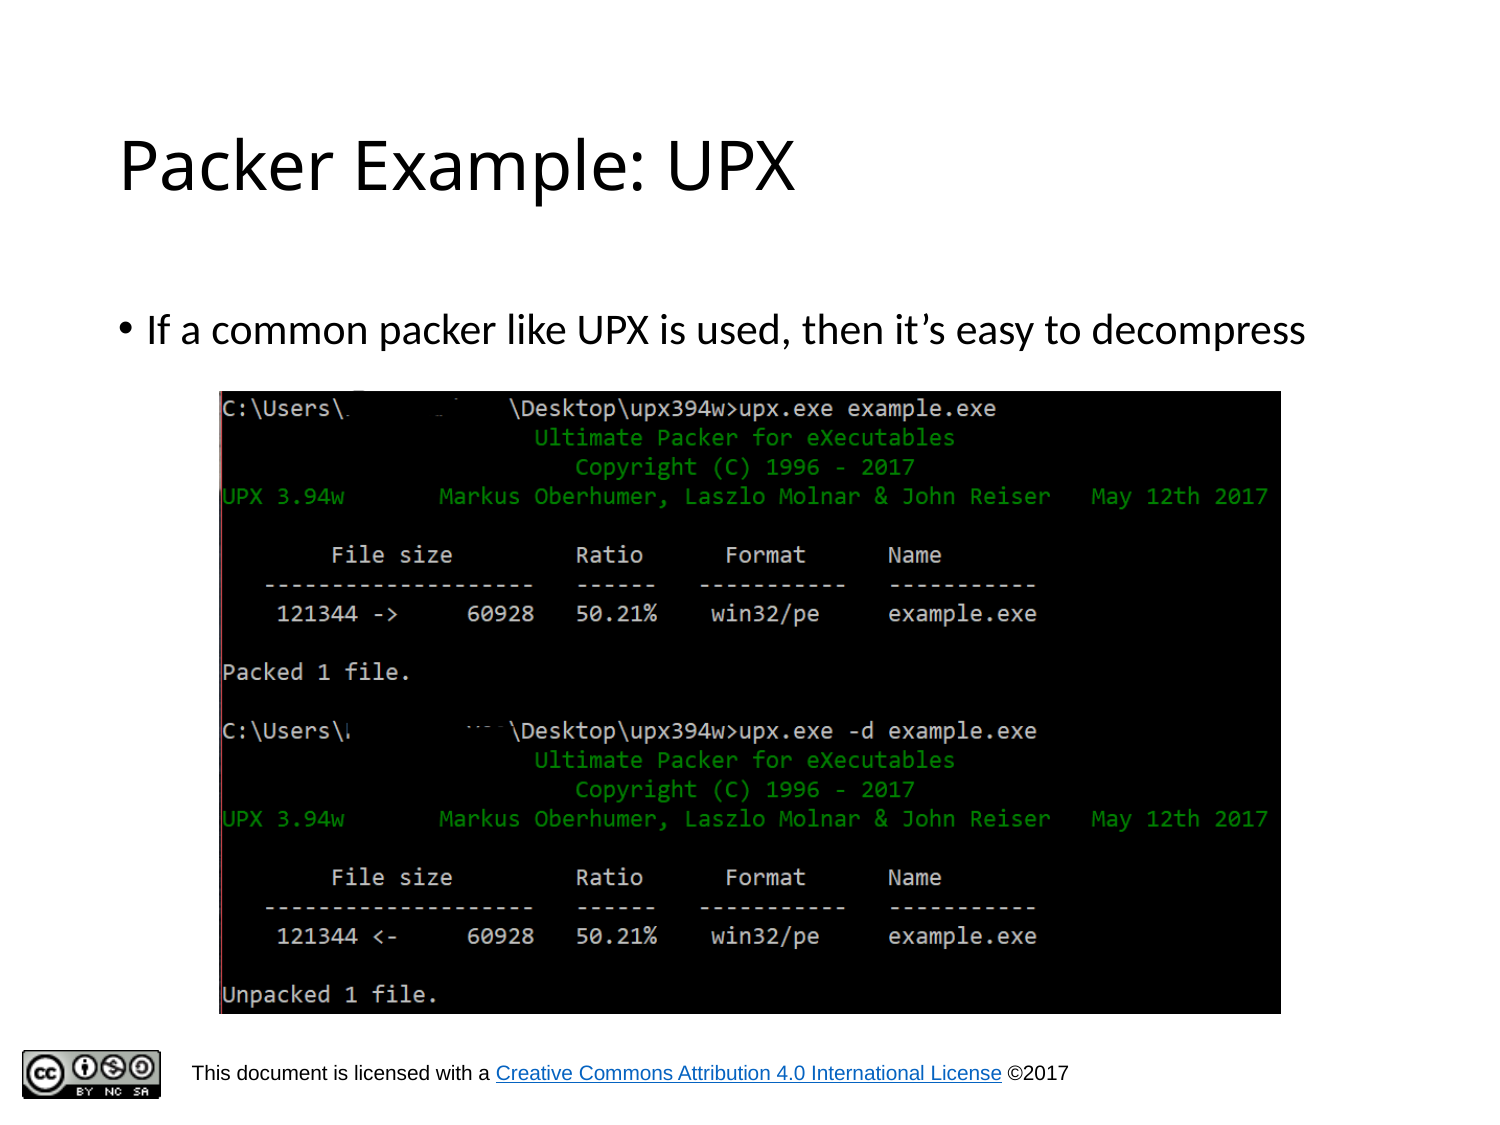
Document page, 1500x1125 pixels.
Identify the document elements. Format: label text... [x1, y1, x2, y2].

picture [22, 1050, 161, 1099]
title Packer Example: UPX [102, 59, 1398, 278]
picture [218, 390, 1281, 1014]
list If a common packer like UPX is used, then it’s easy to decompress [102, 299, 1398, 1014]
